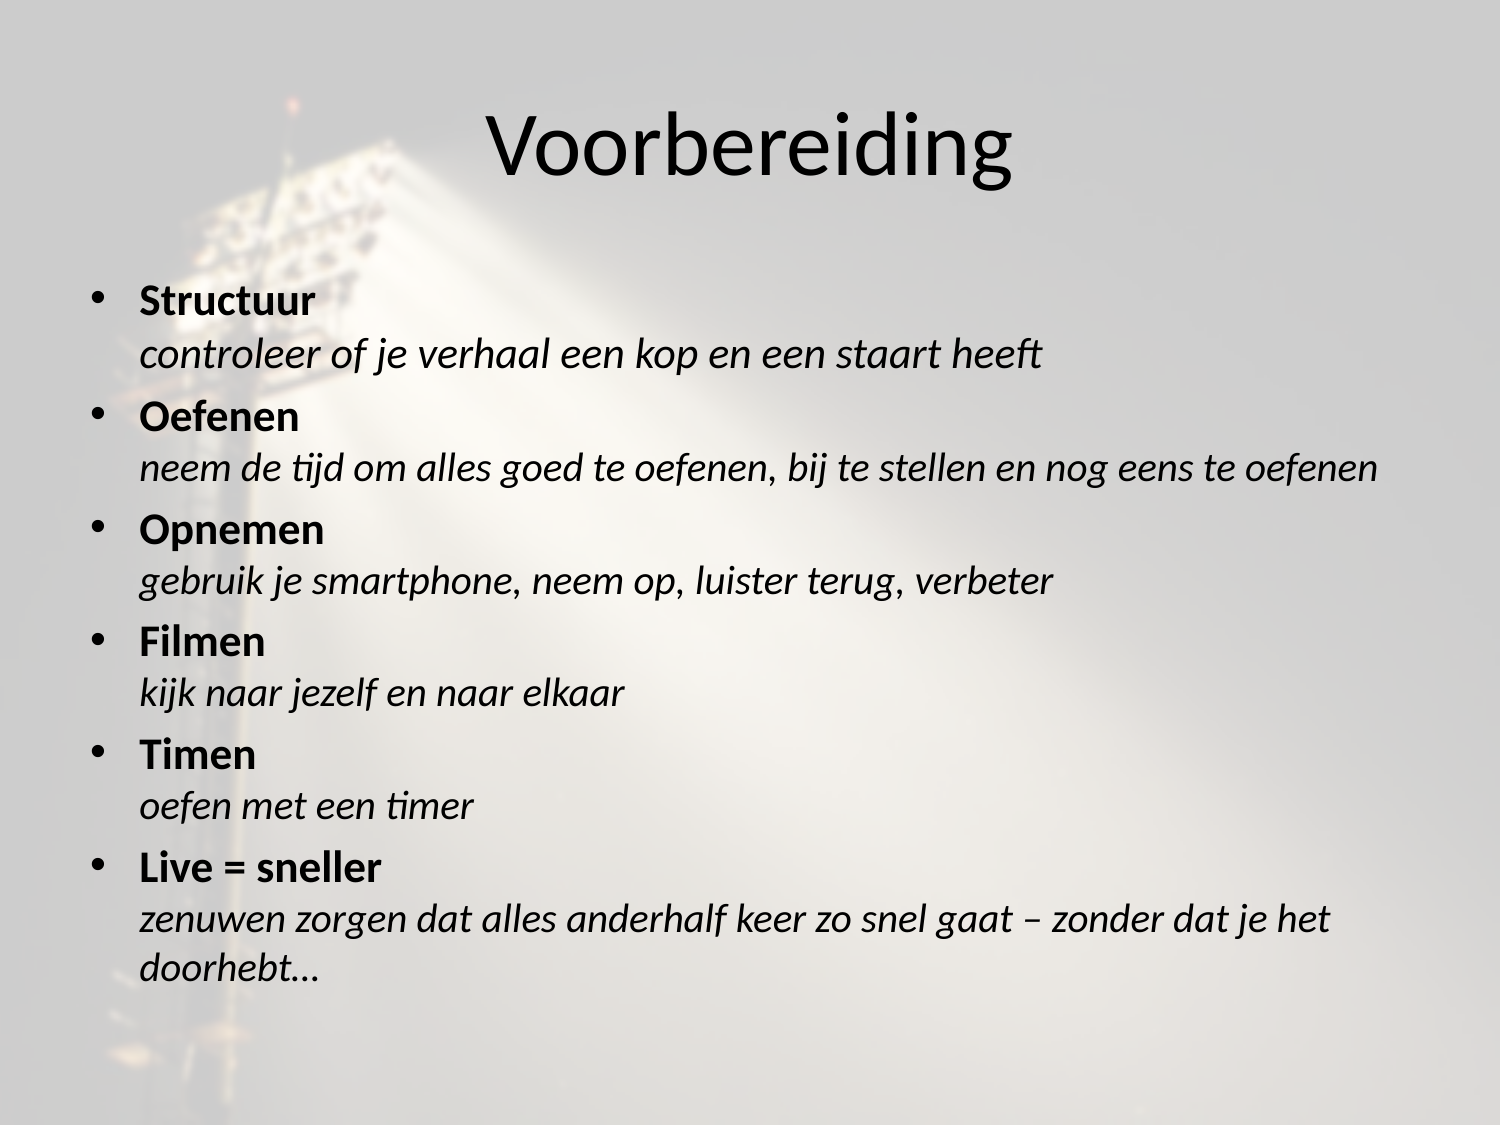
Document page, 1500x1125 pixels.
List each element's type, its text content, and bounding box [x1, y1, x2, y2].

list Structuur controleer of je verhaal een kop en een staart heeft Oefenen neem de tijd om alles goed te oefenen, bij te stellen en nog eens te oefenen Opnemen gebruik je smartphone, neem op, luister terug, verbeter Filmen kijk naar jezelf en naar elkaar Timen oefen met een timer Live = sneller zenuwen zorgen dat alles anderhalf keer zo snel gaat – zonder dat je het doorhebt… [75, 262, 1425, 1005]
title Voorbereiding [75, 45, 1425, 233]
